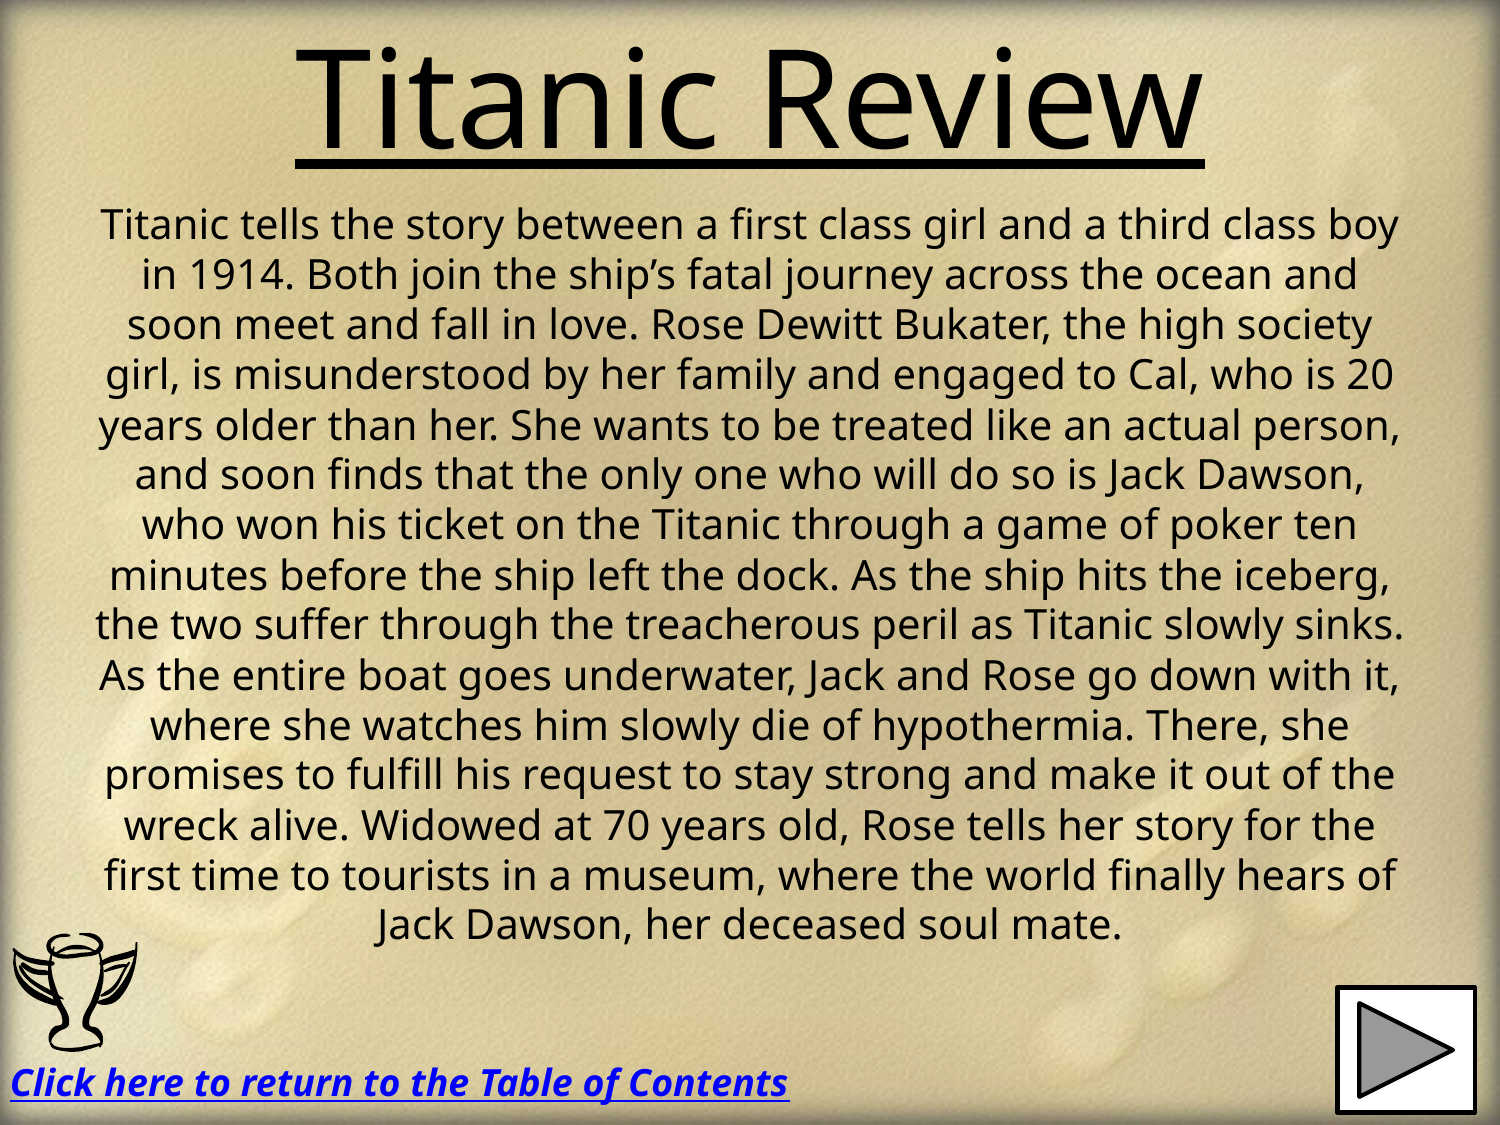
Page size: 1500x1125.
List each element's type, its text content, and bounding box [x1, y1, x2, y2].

picture [12, 932, 138, 1053]
list Titanic tells the story between a first class girl and a third class boy in 1914. Both join the ship’s fatal journey across the ocean and soon meet and fall in love. Rose Dewitt Bukater, the high society girl, is misunderstood by her family and engaged to Cal, who is 20 years older than her. She wants to be treated like an actual person, and soon finds that the only one who will do so is Jack Dawson, who won his ticket on the Titanic through a game of poker ten minutes before the ship left the dock. As the ship hits the iceberg, the two suffer through the treacherous peril as Titanic slowly sinks. As the entire boat goes underwater, Jack and Rose go down with it, where she watches him slowly die of hypothermia. There, she promises to fulfill his request to stay strong and make it out of the wreck alive. Widowed at 70 years old, Rose tells her story for the first time to tourists in a museum, where the world finally hears of Jack Dawson, her deceased soul mate. [75, 190, 1425, 934]
text_box [1335, 985, 1477, 1115]
title Titanic Review [75, 0, 1425, 188]
text_box Click here to return to the Table of Contents [0, 1051, 958, 1118]
